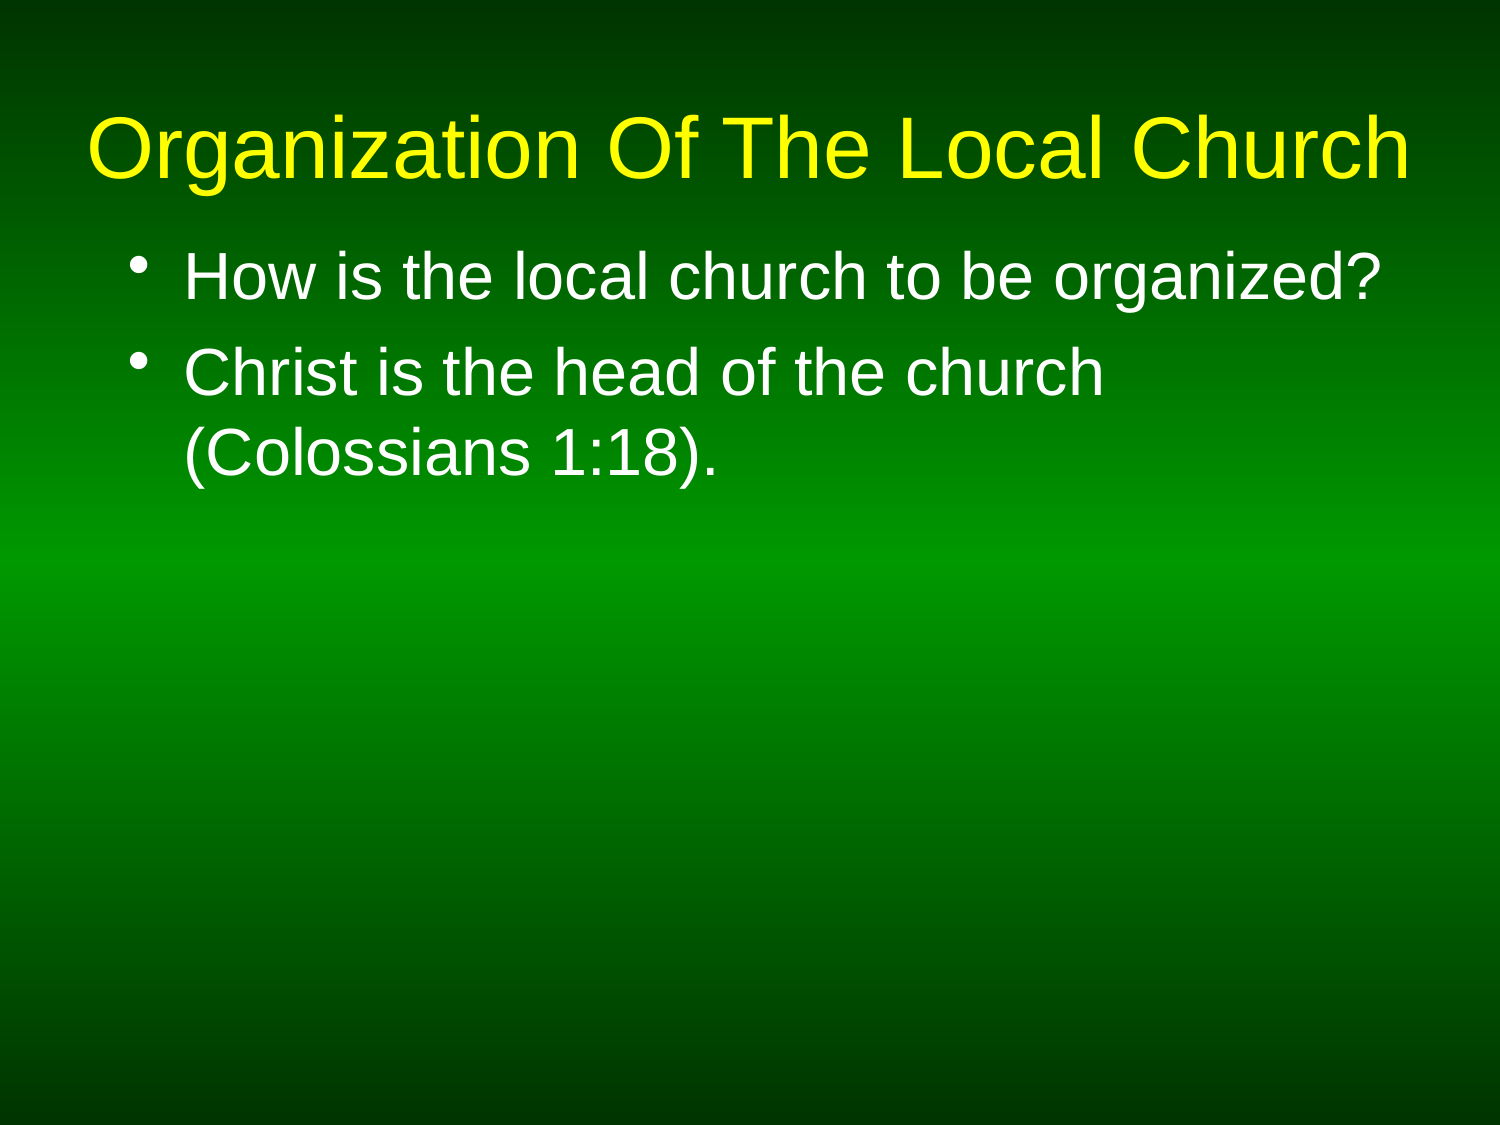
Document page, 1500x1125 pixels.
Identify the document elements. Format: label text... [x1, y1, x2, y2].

title Organization Of The Local Church [37, 50, 1463, 238]
list How is the local church to be organized? Christ is the head of the church (Colossians 1:18). [112, 224, 1463, 1125]
